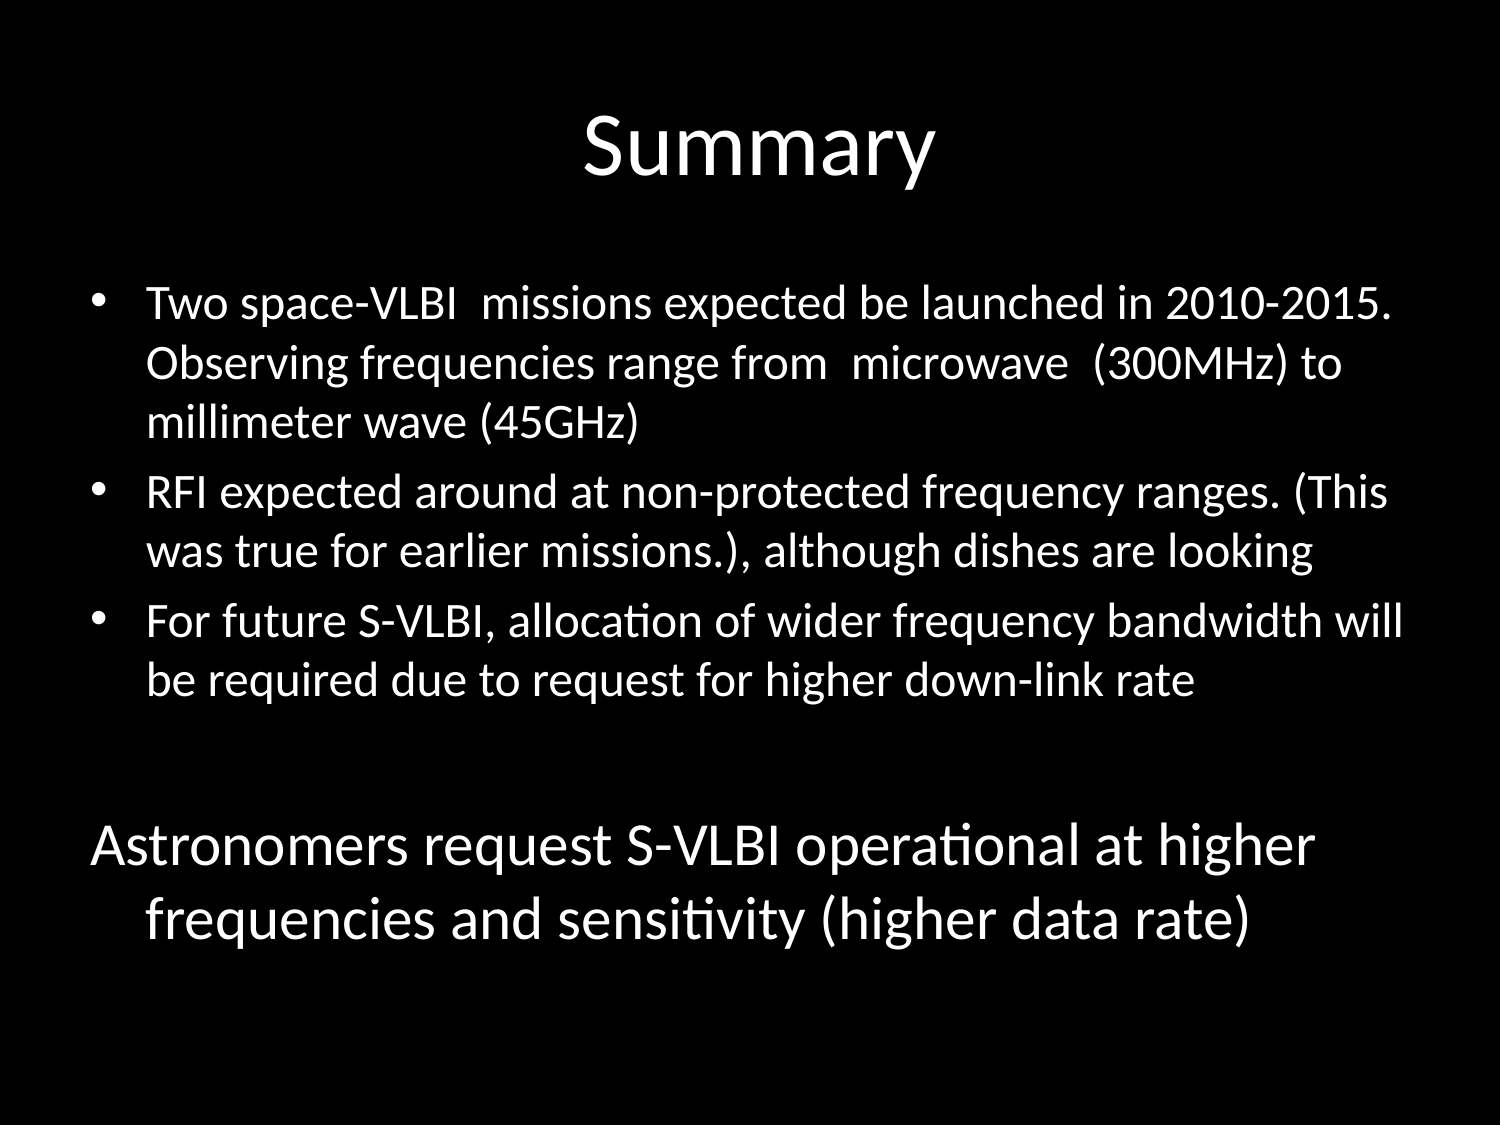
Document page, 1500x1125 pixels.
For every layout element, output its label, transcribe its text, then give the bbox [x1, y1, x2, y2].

list Two space-VLBI missions expected be launched in 2010-2015. Observing frequencies range from microwave (300MHz) to millimeter wave (45GHz) RFI expected around at non-protected frequency ranges. (This was true for earlier missions.), although dishes are looking For future S-VLBI, allocation of wider frequency bandwidth will be required due to request for higher down-link rate Astronomers request S-VLBI operational at higher frequencies and sensitivity (higher data rate) [75, 262, 1425, 1005]
title Summary [75, 45, 1425, 233]
